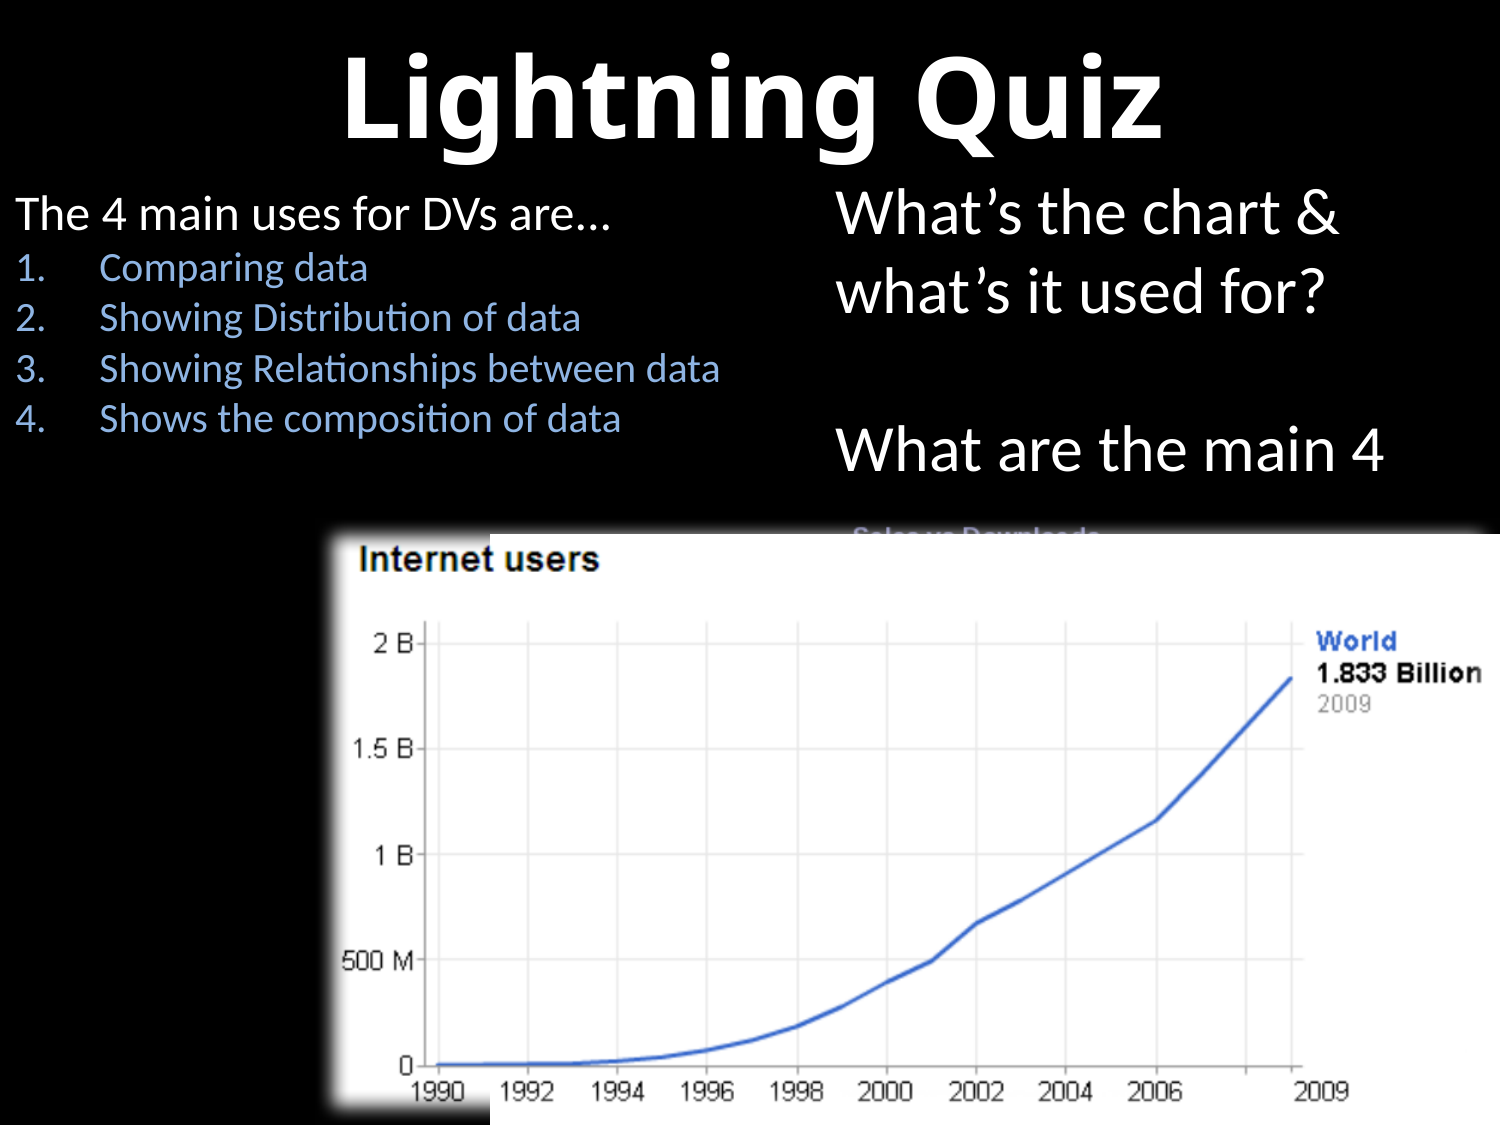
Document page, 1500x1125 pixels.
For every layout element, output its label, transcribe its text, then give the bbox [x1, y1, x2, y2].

text_box What’s the chart & what’s it used for? What are the main 4 sources of error? Respondent error Processing error Partial response Undercount Data integrity? Measurement to gather data? [820, 160, 1500, 479]
text_box The 4 main uses for DVs are... Comparing data Showing Distribution of data Showing Relationships between data Shows the composition of data [0, 172, 786, 1078]
picture [315, 479, 1500, 1125]
title Lightning Quiz [76, 0, 1427, 188]
